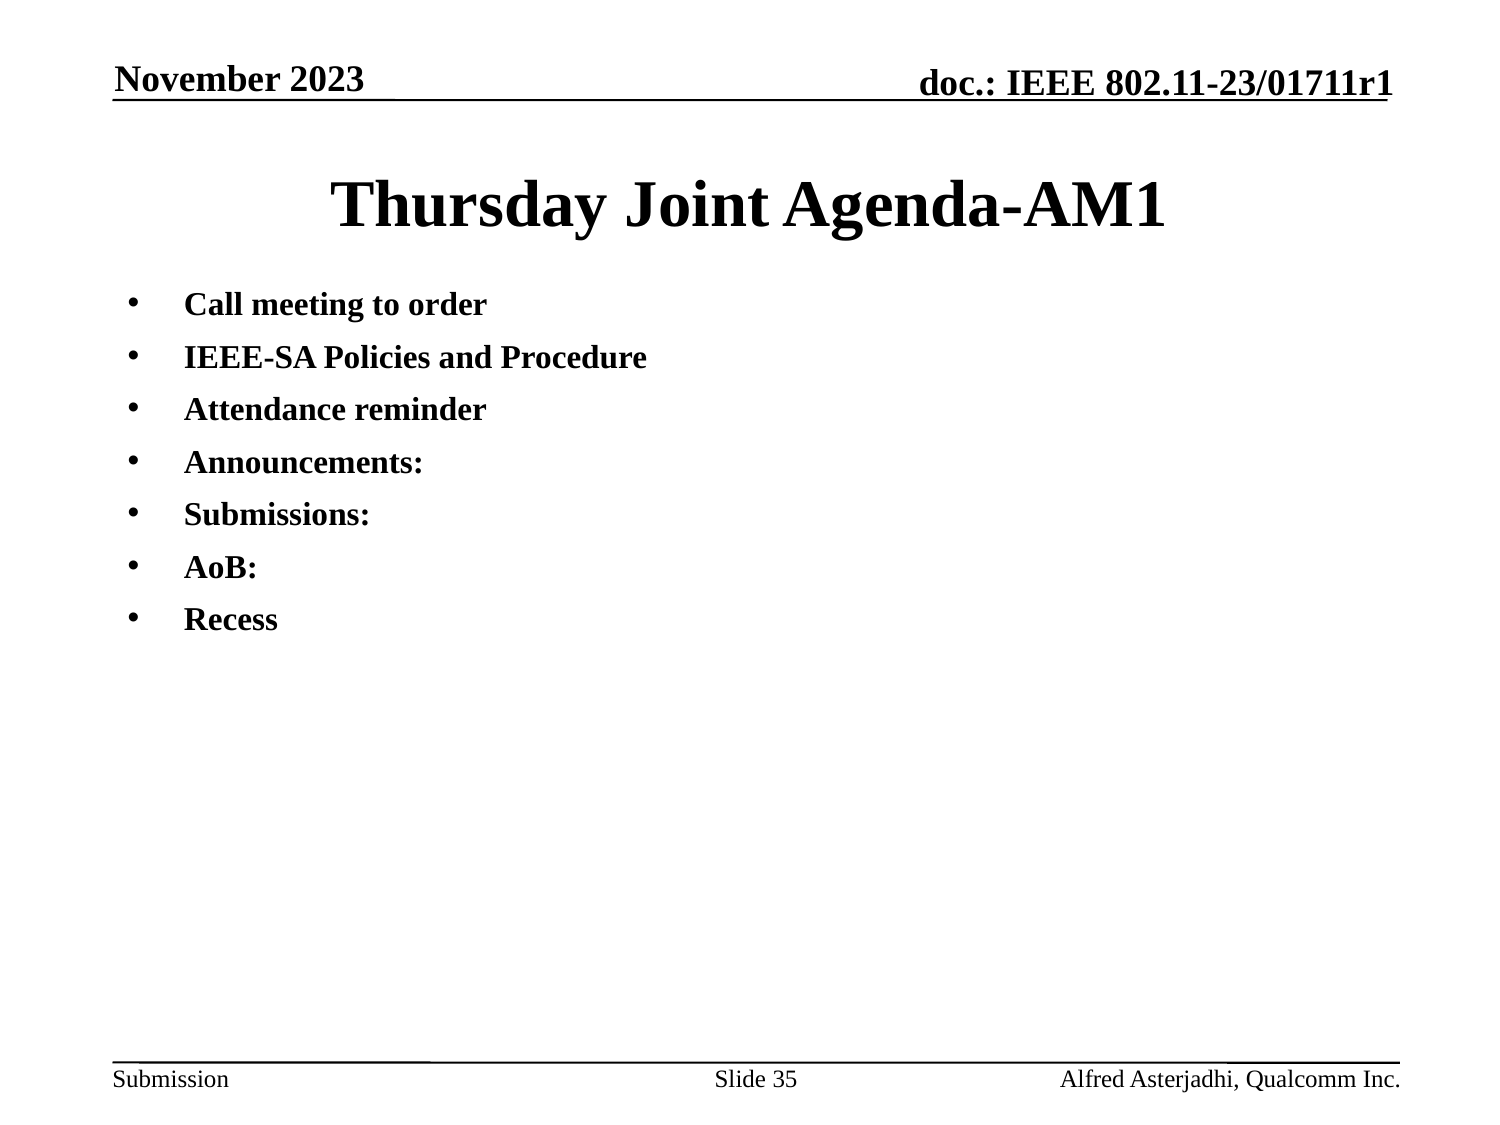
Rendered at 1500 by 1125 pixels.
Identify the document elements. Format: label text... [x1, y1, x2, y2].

footer Alfred Asterjadhi, Qualcomm Inc. [878, 1061, 1402, 1093]
list Call meeting to order IEEE-SA Policies and Procedure Attendance reminder Announcements: Submissions: AoB: Recess [112, 274, 1388, 1063]
title Thursday Joint Agenda-AM1 [112, 112, 1388, 274]
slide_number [114, 54, 423, 100]
slide_number Slide 35 [712, 1061, 800, 1123]
